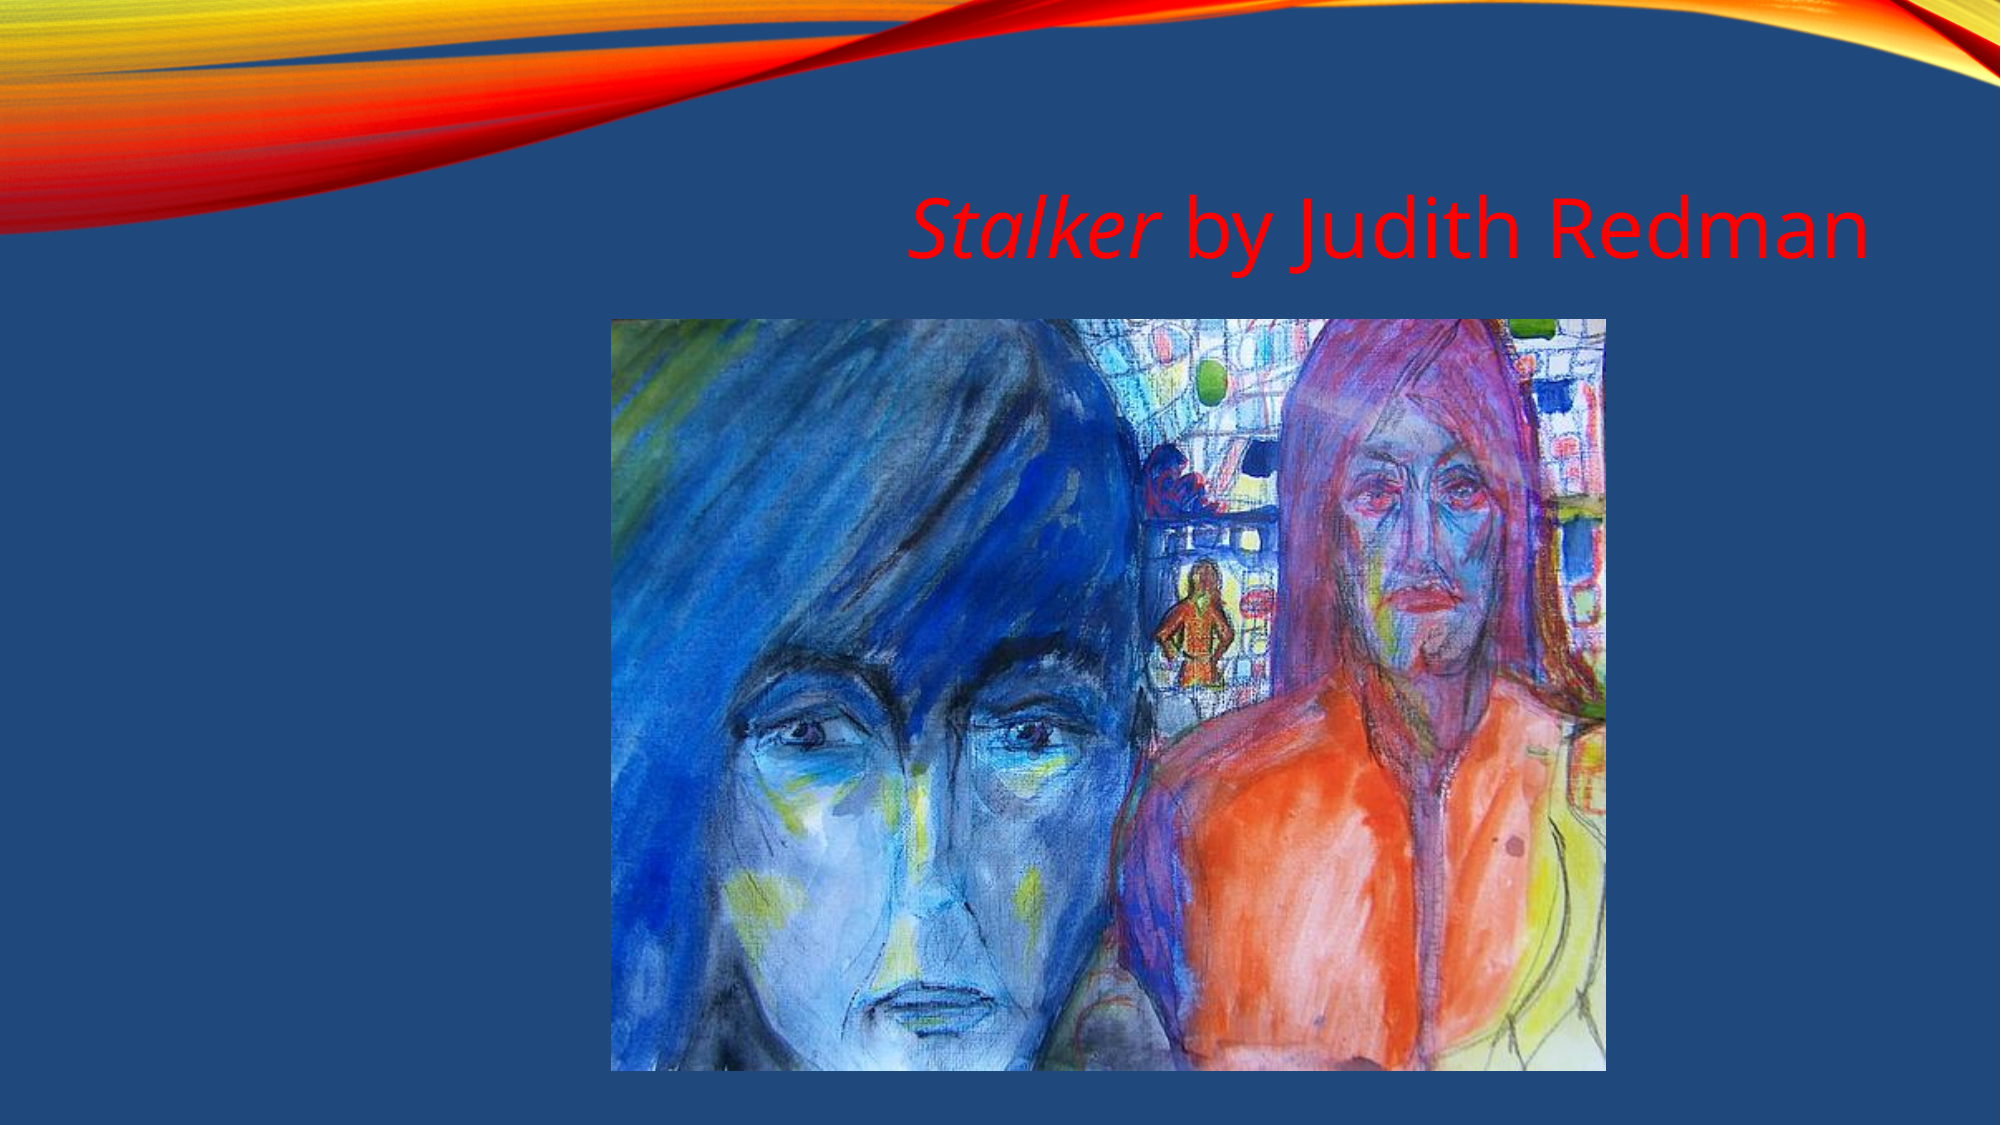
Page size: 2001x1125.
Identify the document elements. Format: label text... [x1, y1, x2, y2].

picture [0, 0, 2000, 237]
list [610, 319, 1606, 1071]
title Stalker by Judith Redman [474, 125, 1888, 338]
